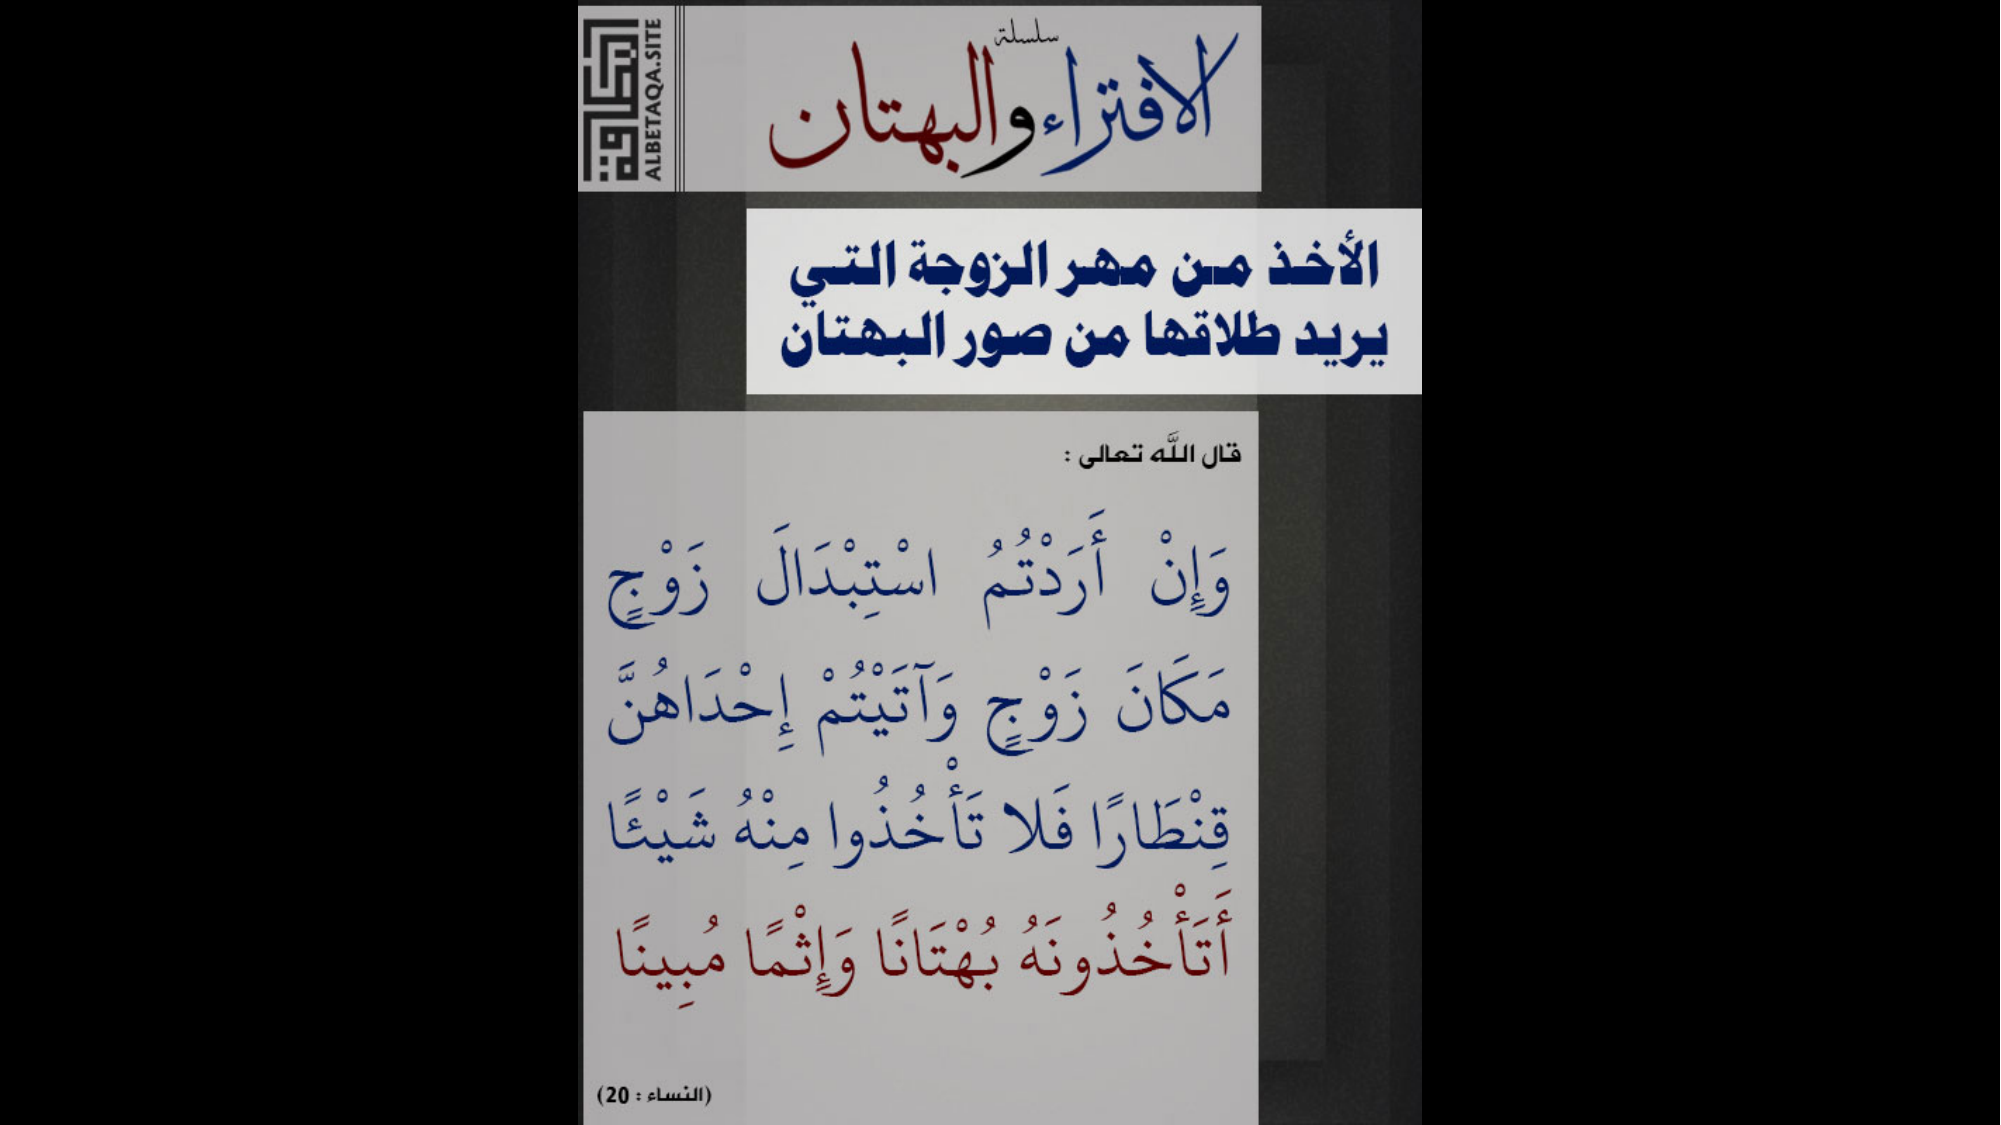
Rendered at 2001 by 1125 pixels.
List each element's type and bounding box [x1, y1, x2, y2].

picture [578, 0, 1422, 1125]
